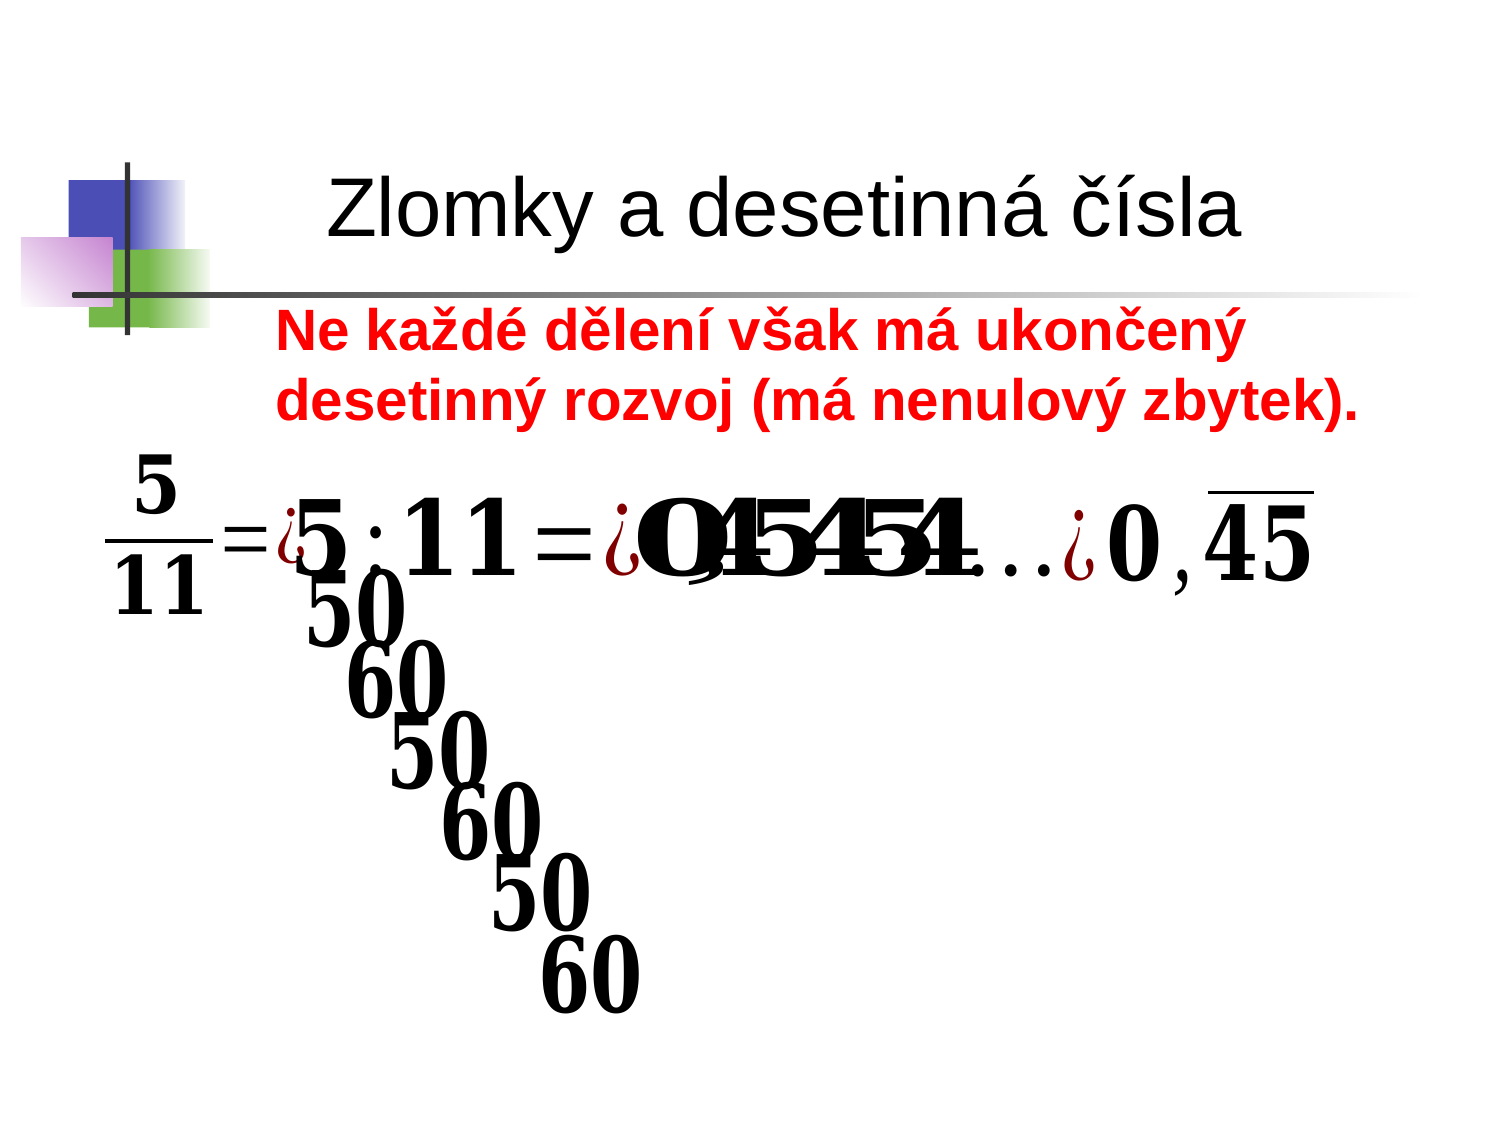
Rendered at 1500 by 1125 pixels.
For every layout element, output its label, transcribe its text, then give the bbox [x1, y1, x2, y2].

text_box Ne každé dělení však má ukončený desetinný rozvoj (má nenulový zbytek). [260, 287, 1500, 437]
text_box Zlomky a desetinná čísla [230, 146, 1338, 261]
